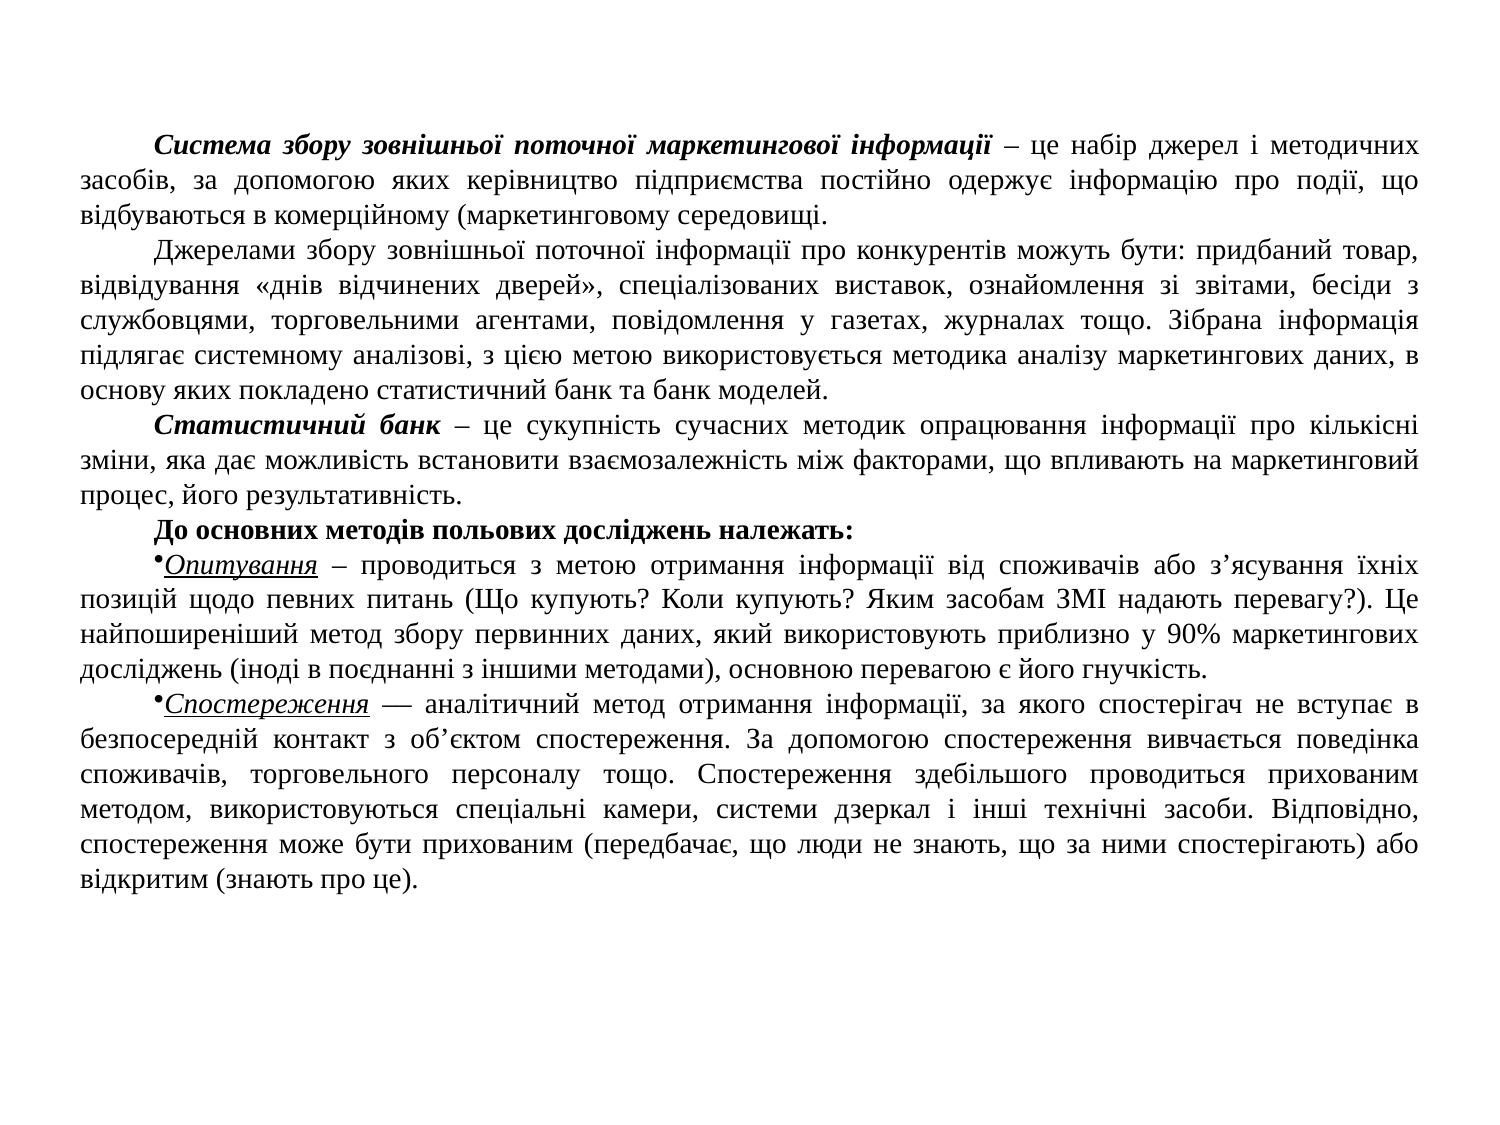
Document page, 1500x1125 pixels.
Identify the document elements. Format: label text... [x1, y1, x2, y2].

text_box Система збору зовнішньої поточної маркетингової інформації – це набір джерел і методичних засобів, за допомогою яких керівництво підприємства постійно одержує інформацію про події, що відбуваються в комерційному (маркетинговому середовищі. Джерелами збору зовнішньої поточної інформації про конкурентів можуть бути: придбаний товар, відвідування «днів відчинених дверей», спеціалізованих виставок, ознайомлення зі звітами, бесіди з службовцями, торговельними агентами, повідомлення у газетах, журналах тощо. Зібрана інформація підлягає системному аналізові, з цією метою використовується методика аналізу маркетингових даних, в основу яких покладено статистичний банк та банк моделей. Статистичний банк – це сукупність сучасних методик опрацювання інформації про кількісні зміни, яка дає можливість встановити взаємозалежність між факторами, що впливають на маркетинговий процес, його результативність. До основних методів польових досліджень належать: Опитування – проводиться з метою отримання інформації від споживачів або з’ясування їхніх позицій щодо певних питань (Що купують? Коли купують? Яким засобам ЗМІ надають перевагу?). Це найпоширеніший метод збору первинних даних, який використовують приблизно у 90% маркетингових досліджень (іноді в поєднанні з іншими методами), основною перевагою є його гнучкість. Спостереження –– аналітичний метод отримання інформації, за якого спостерігач не вступає в безпосередній контакт з об’єктом спостереження. За допомогою спостереження вивчається поведінка споживачів, торговельного персоналу тощо. Спостереження здебільшого проводиться прихованим методом, використовуються спеціальні камери, системи дзеркал і інші технічні засоби. Відповідно, спостереження може бути прихованим (передбачає, що люди не знають, що за ними спостерігають) або відкритим (знають про це). [64, 117, 1436, 902]
